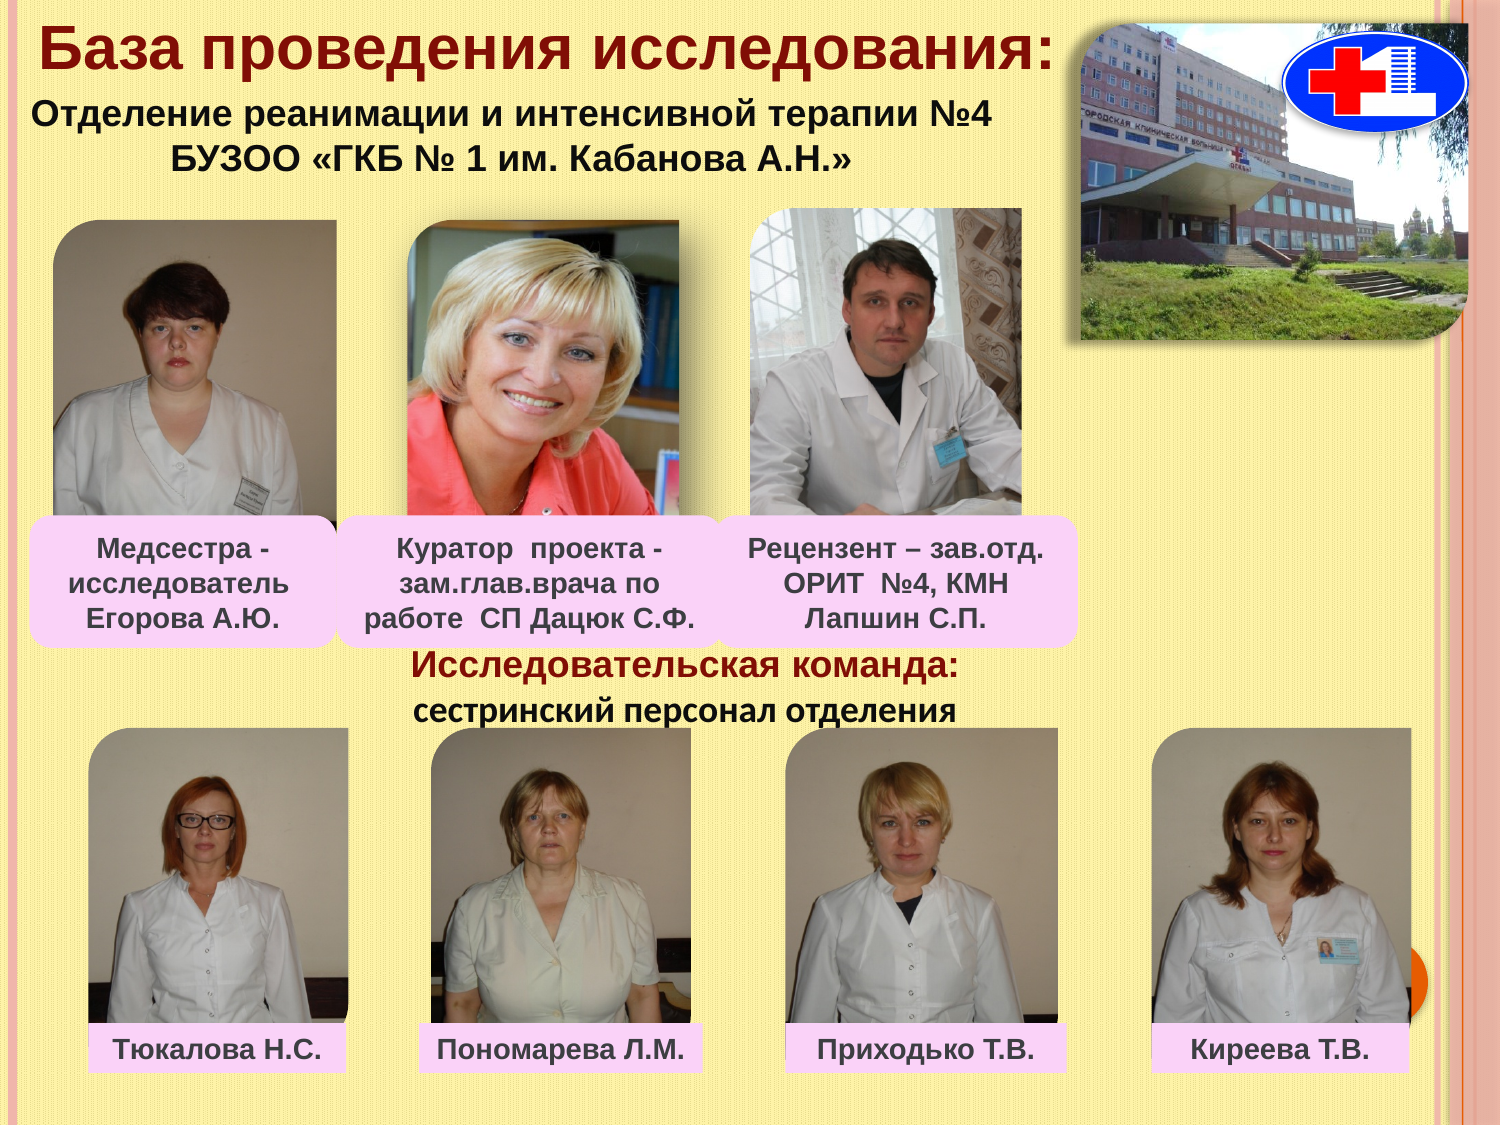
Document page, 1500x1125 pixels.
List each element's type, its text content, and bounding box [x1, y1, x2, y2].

text_box Киреева Т.В. [1151, 1067, 1410, 1073]
picture [1151, 727, 1412, 1060]
picture [52, 219, 338, 575]
picture [87, 727, 349, 1048]
picture [749, 207, 1023, 599]
text_box Медсестра -исследователь Егорова А.Ю. [29, 515, 336, 648]
picture [784, 727, 1059, 1061]
picture [1080, 22, 1470, 341]
text_box База проведения исследования: [23, 0, 1123, 117]
text_box Рецензент – зав.отд. ОРИТ №4, КМН Лапшин С.П. [714, 515, 1078, 648]
picture [406, 219, 680, 587]
picture [430, 727, 692, 1060]
text_box Приходько Т.В. [785, 1023, 1067, 1073]
text_box Куратор проекта -зам.глав.врача по работе СП Дацюк С.Ф. [336, 515, 719, 648]
text_box Тюкалова Н.С. [88, 1056, 347, 1073]
text_box Отделение реанимации и интенсивной терапии №4 БУЗОО «ГКБ № 1 им. Кабанова А.Н.» [0, 81, 1024, 187]
text_box Исследовательская команда: сестринский персонал отделения [175, 632, 1196, 750]
text_box Пономарева Л.М. [419, 1023, 703, 1073]
